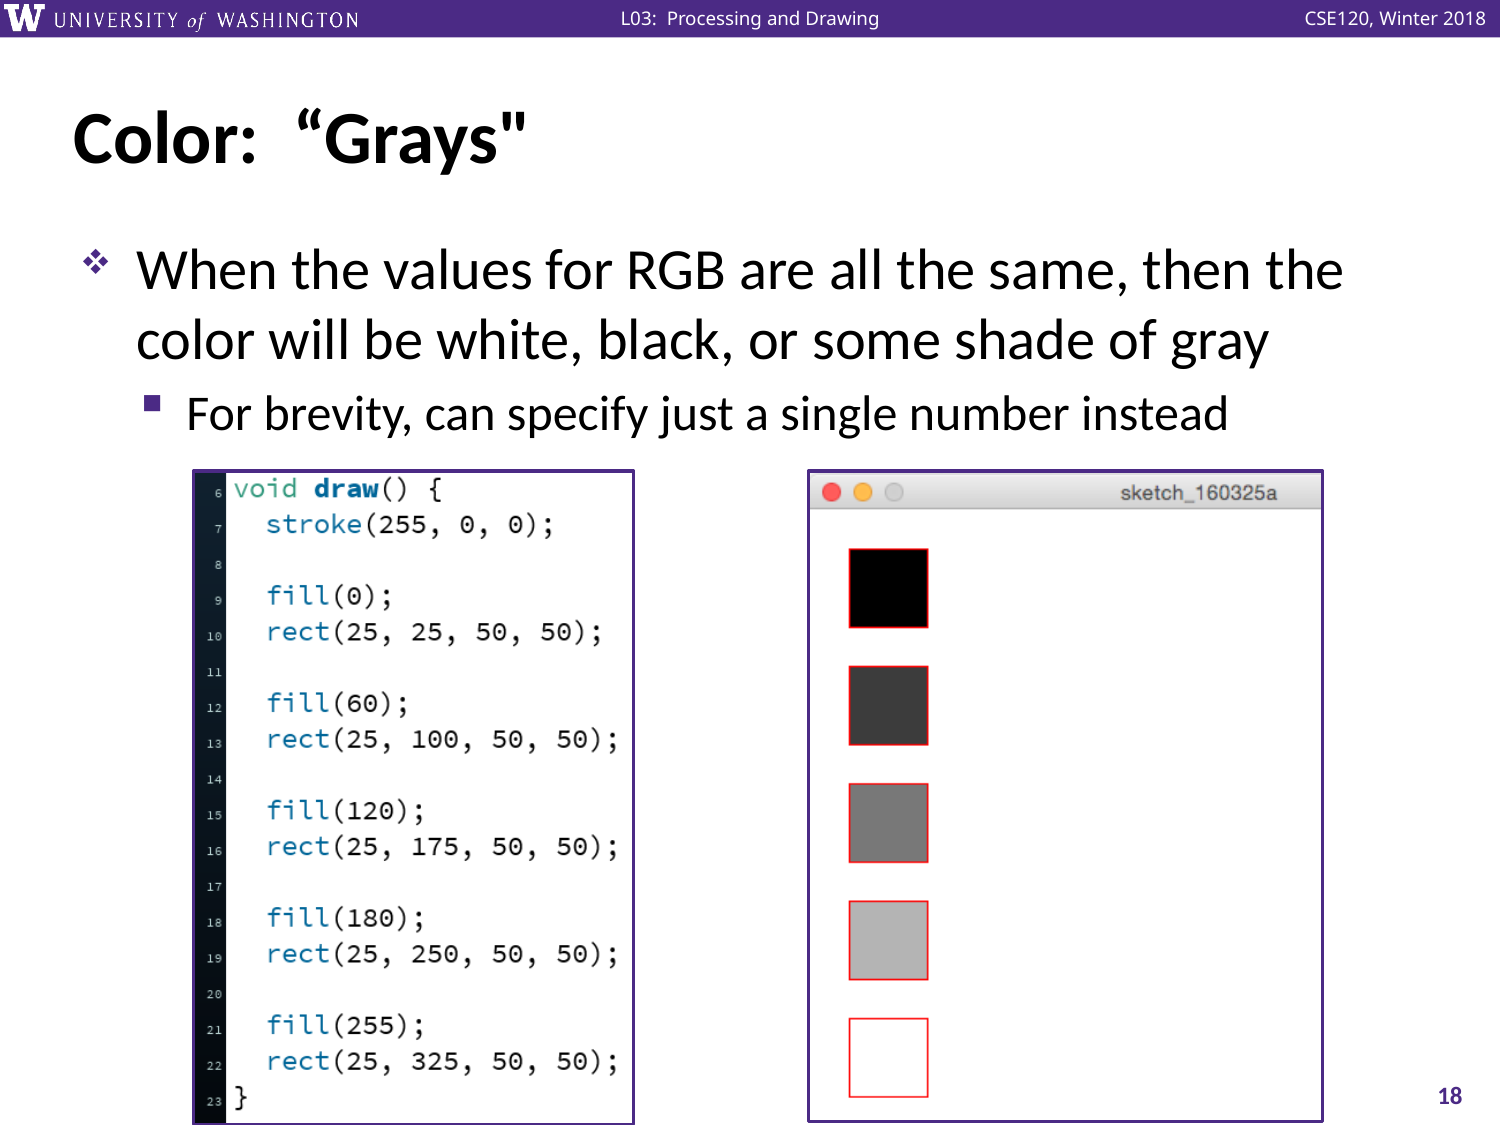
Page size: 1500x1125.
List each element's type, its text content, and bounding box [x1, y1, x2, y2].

picture [194, 472, 633, 1123]
picture [4, 4, 358, 32]
list When the values for RGB are all the same, then the color will be white, black, or some shade of gray For brevity, can specify just a single number instead [64, 223, 1438, 1040]
slide_number 18 [1400, 1065, 1500, 1125]
title Color: “Grays" [58, 71, 1438, 197]
picture [809, 472, 1322, 1120]
